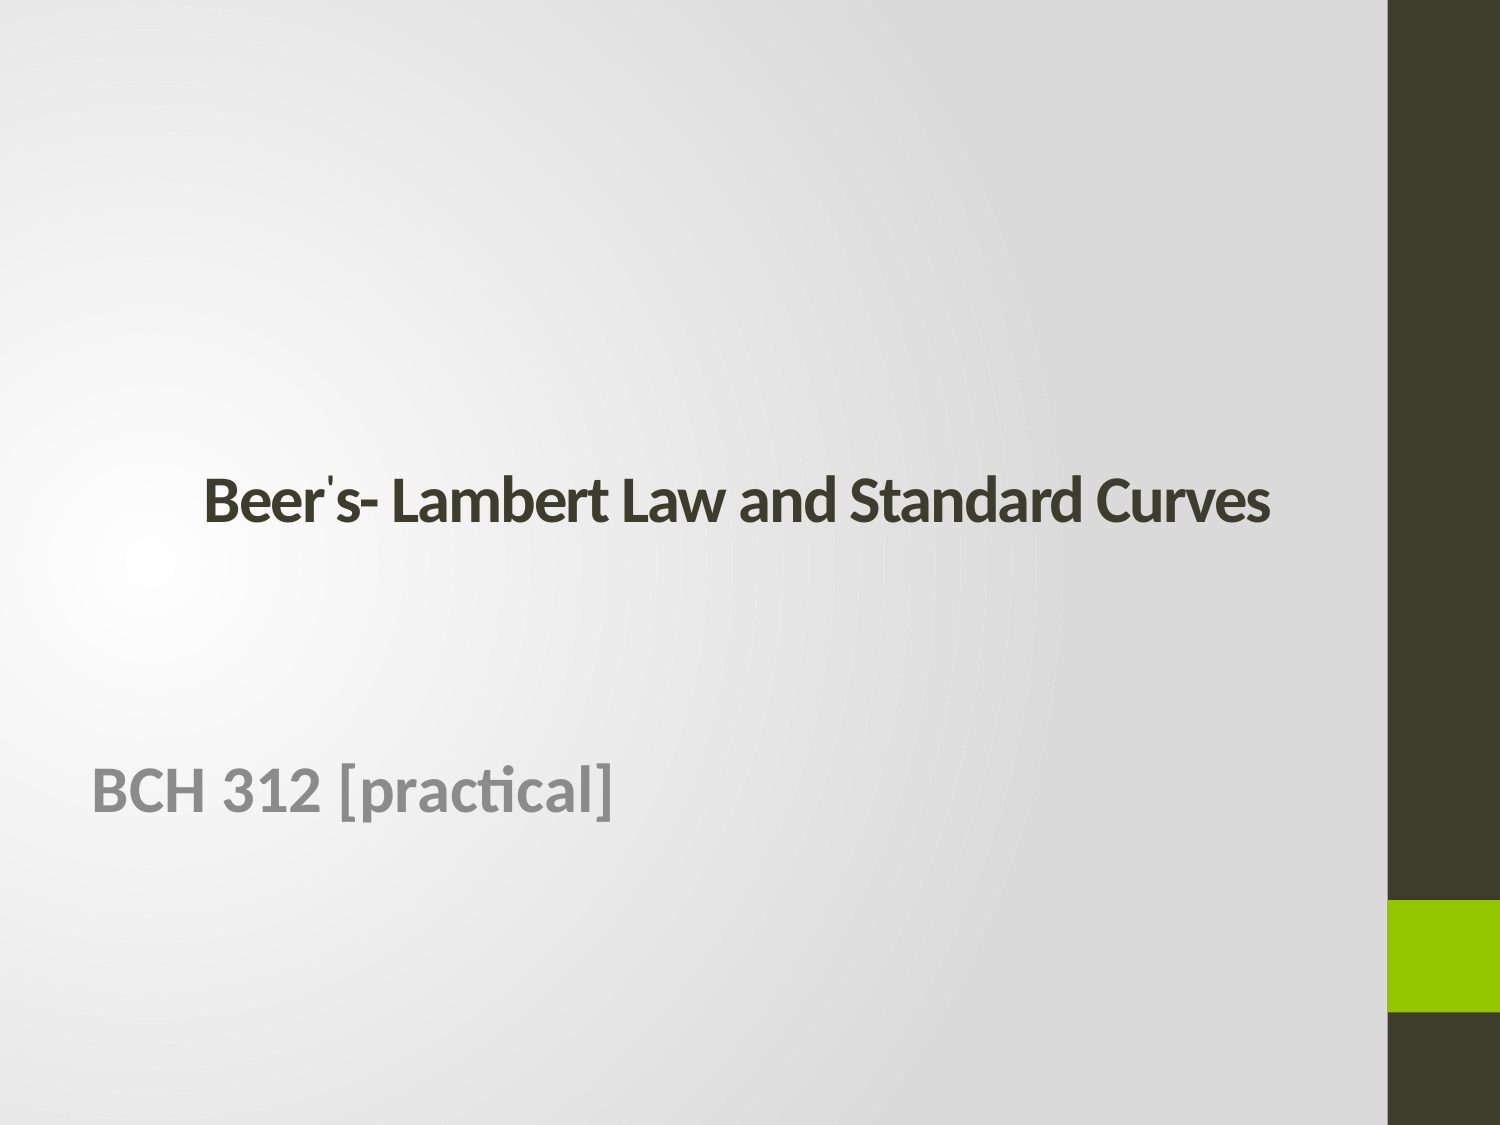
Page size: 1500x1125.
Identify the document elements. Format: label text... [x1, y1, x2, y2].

subtitle BCH 312 [practical] [76, 645, 890, 933]
title Beer's- Lambert Law and Standard Curves [29, 302, 1447, 544]
